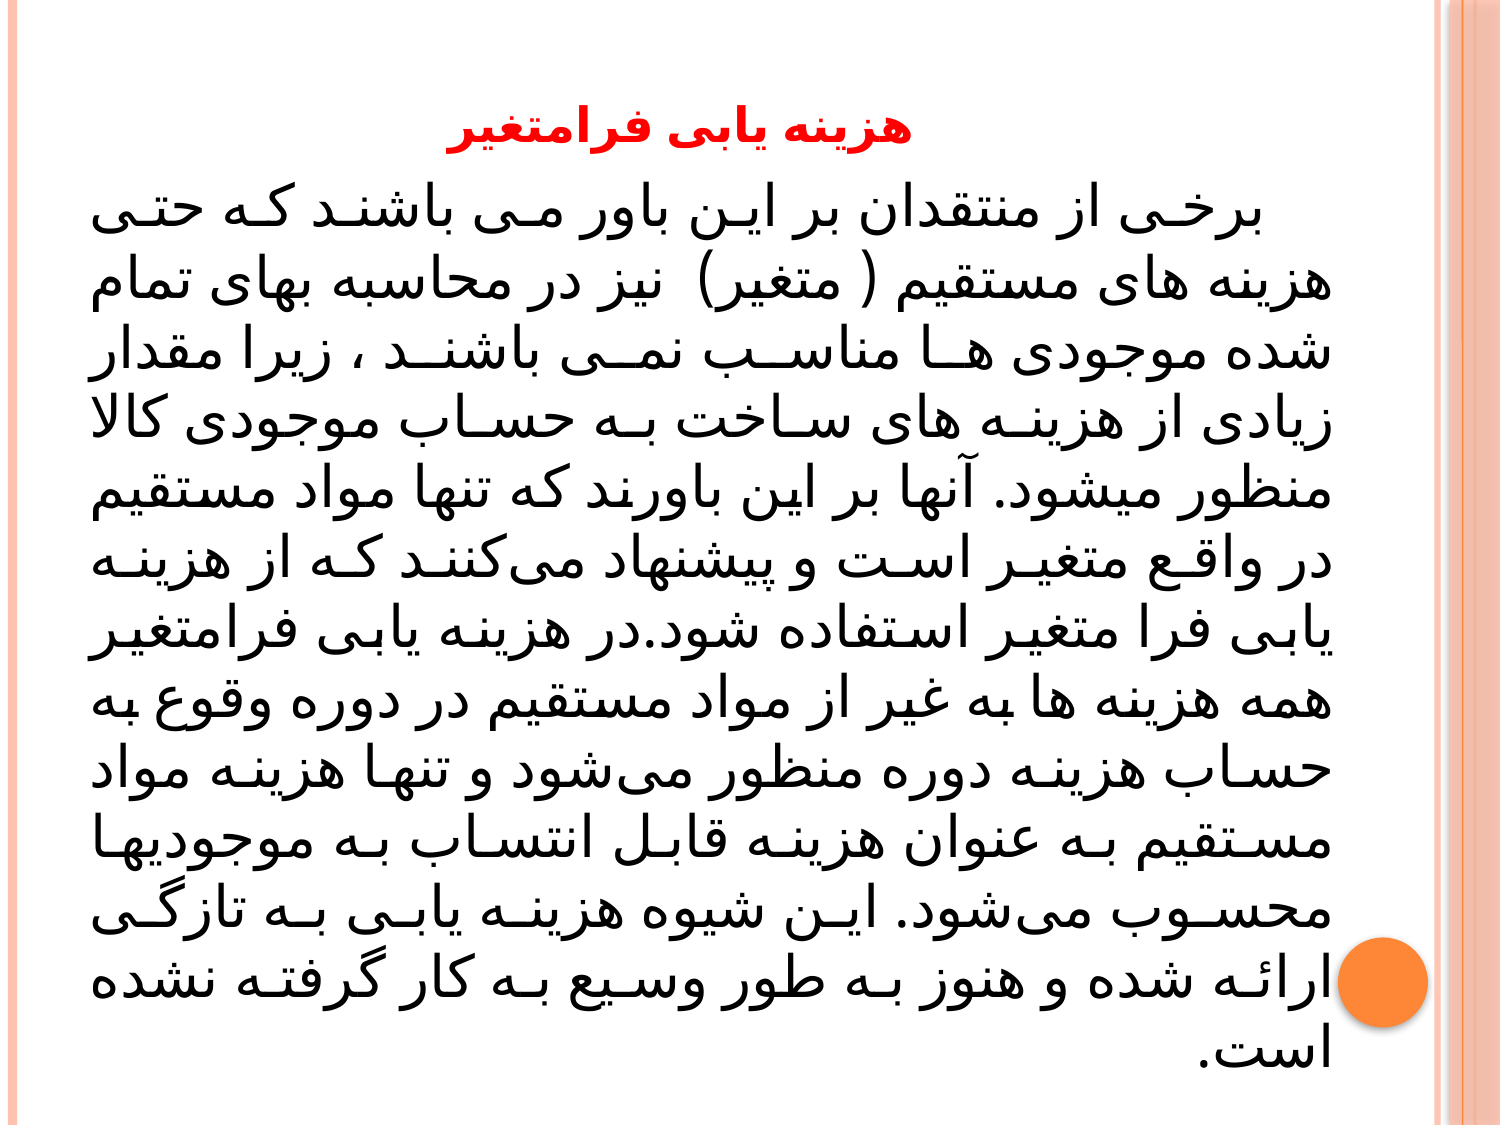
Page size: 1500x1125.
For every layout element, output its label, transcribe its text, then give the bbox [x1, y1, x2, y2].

list برخی از منتقدان بر این باور می باشند که حتی هزینه های مستقیم ( متغیر) نیز در محاسبه بهای تمام شده موجودی ها مناسب نمی باشند ، زیرا مقدار زیادی از هزینه های ساخت به حساب موجودی کالا منظور میشود. آنها بر این باورند که تنها مواد مستقیم در واقع متغیر است و پیشنهاد می‌کنند که از هزینه یابی فرا متغیر استفاده شود.در هزینه یابی فرامتغیر همه هزینه ها به غیر از مواد مستقیم در دوره وقوع به حساب هزینه دوره منظور می‌شود و تنها هزینه مواد مستقیم به عنوان هزینه قابل انتساب به موجودیها محسوب می‌شود. این شیوه هزینه یابی به تازگی ارائه شده و هنوز به طور وسیع به کار گرفته نشده است. [75, 152, 1395, 1062]
title هزینه یابی فرامتغیر [75, 45, 1300, 152]
